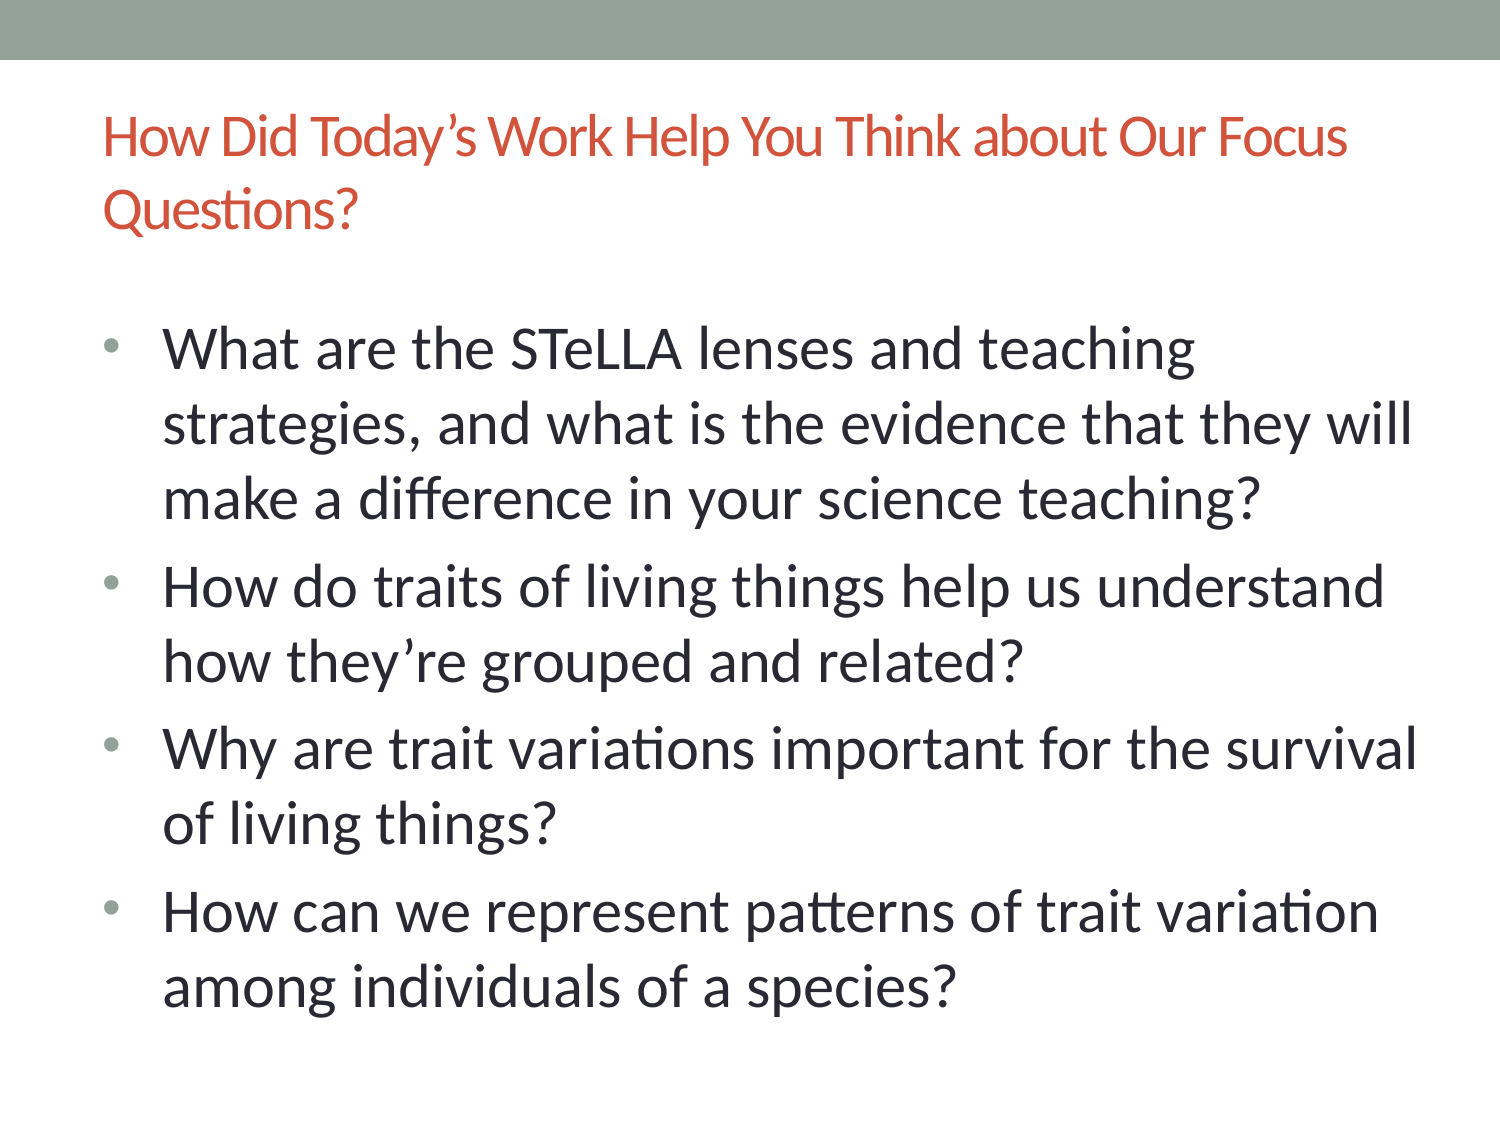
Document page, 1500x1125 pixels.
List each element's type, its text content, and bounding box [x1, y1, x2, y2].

title How Did Today’s Work Help You Think about Our Focus Questions? [87, 87, 1438, 250]
list What are the STeLLA lenses and teaching strategies, and what is the evidence that they will make a difference in your science teaching? How do traits of living things help us understand how they’re grouped and related? Why are trait variations important for the survival of living things? How can we represent patterns of trait variation among individuals of a species? [87, 299, 1438, 1050]
